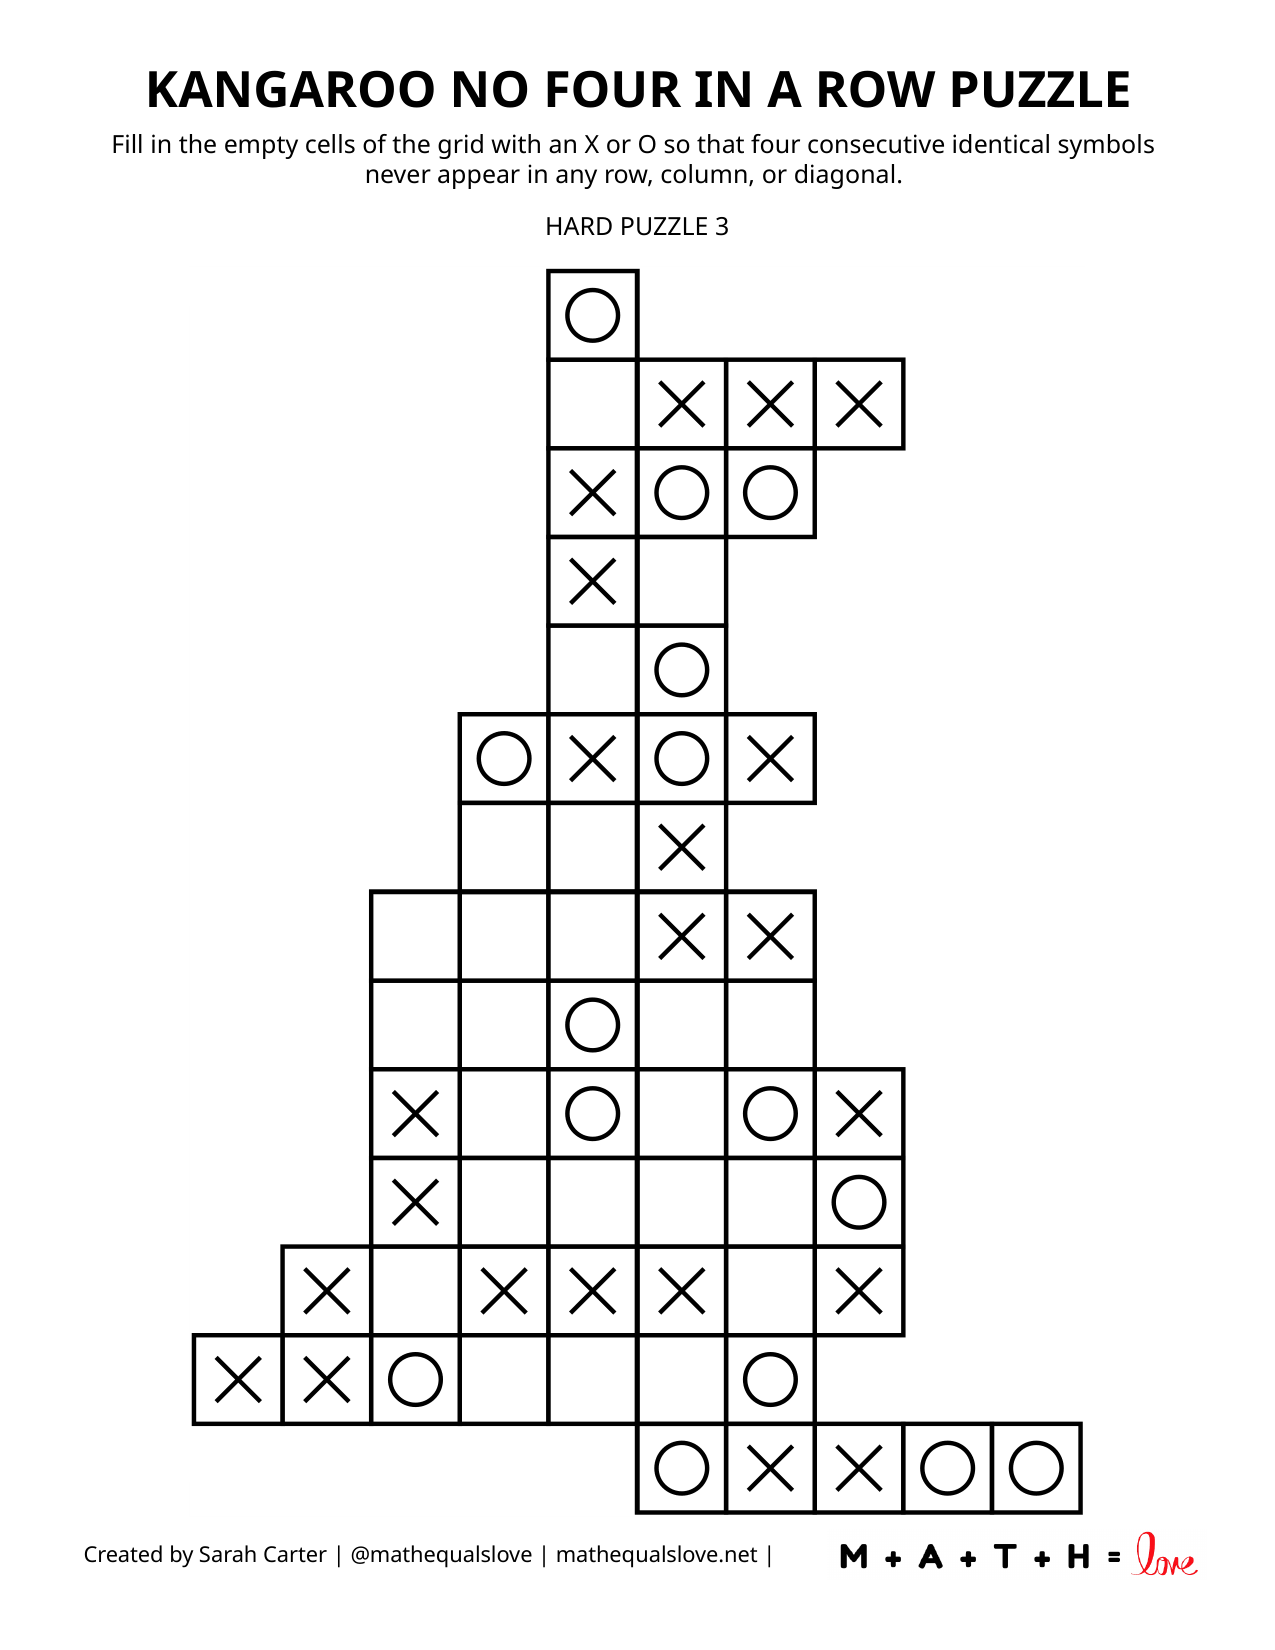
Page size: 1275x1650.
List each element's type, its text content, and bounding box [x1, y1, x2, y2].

picture [188, 266, 1086, 1518]
text_box Created by Sarah Carter | @mathequalslove | mathequalslove.net | [68, 1533, 826, 1575]
text_box Fill in the empty cells of the grid with an X or O so that four consecutive identical symbols never appear in any row, column, or diagonal. [0, 120, 1275, 196]
picture [826, 1528, 1207, 1580]
text_box HARD PUZZLE 3 [189, 210, 1086, 262]
text_box KANGAROO NO FOUR IN A ROW PUZZLE [66, 49, 1211, 120]
